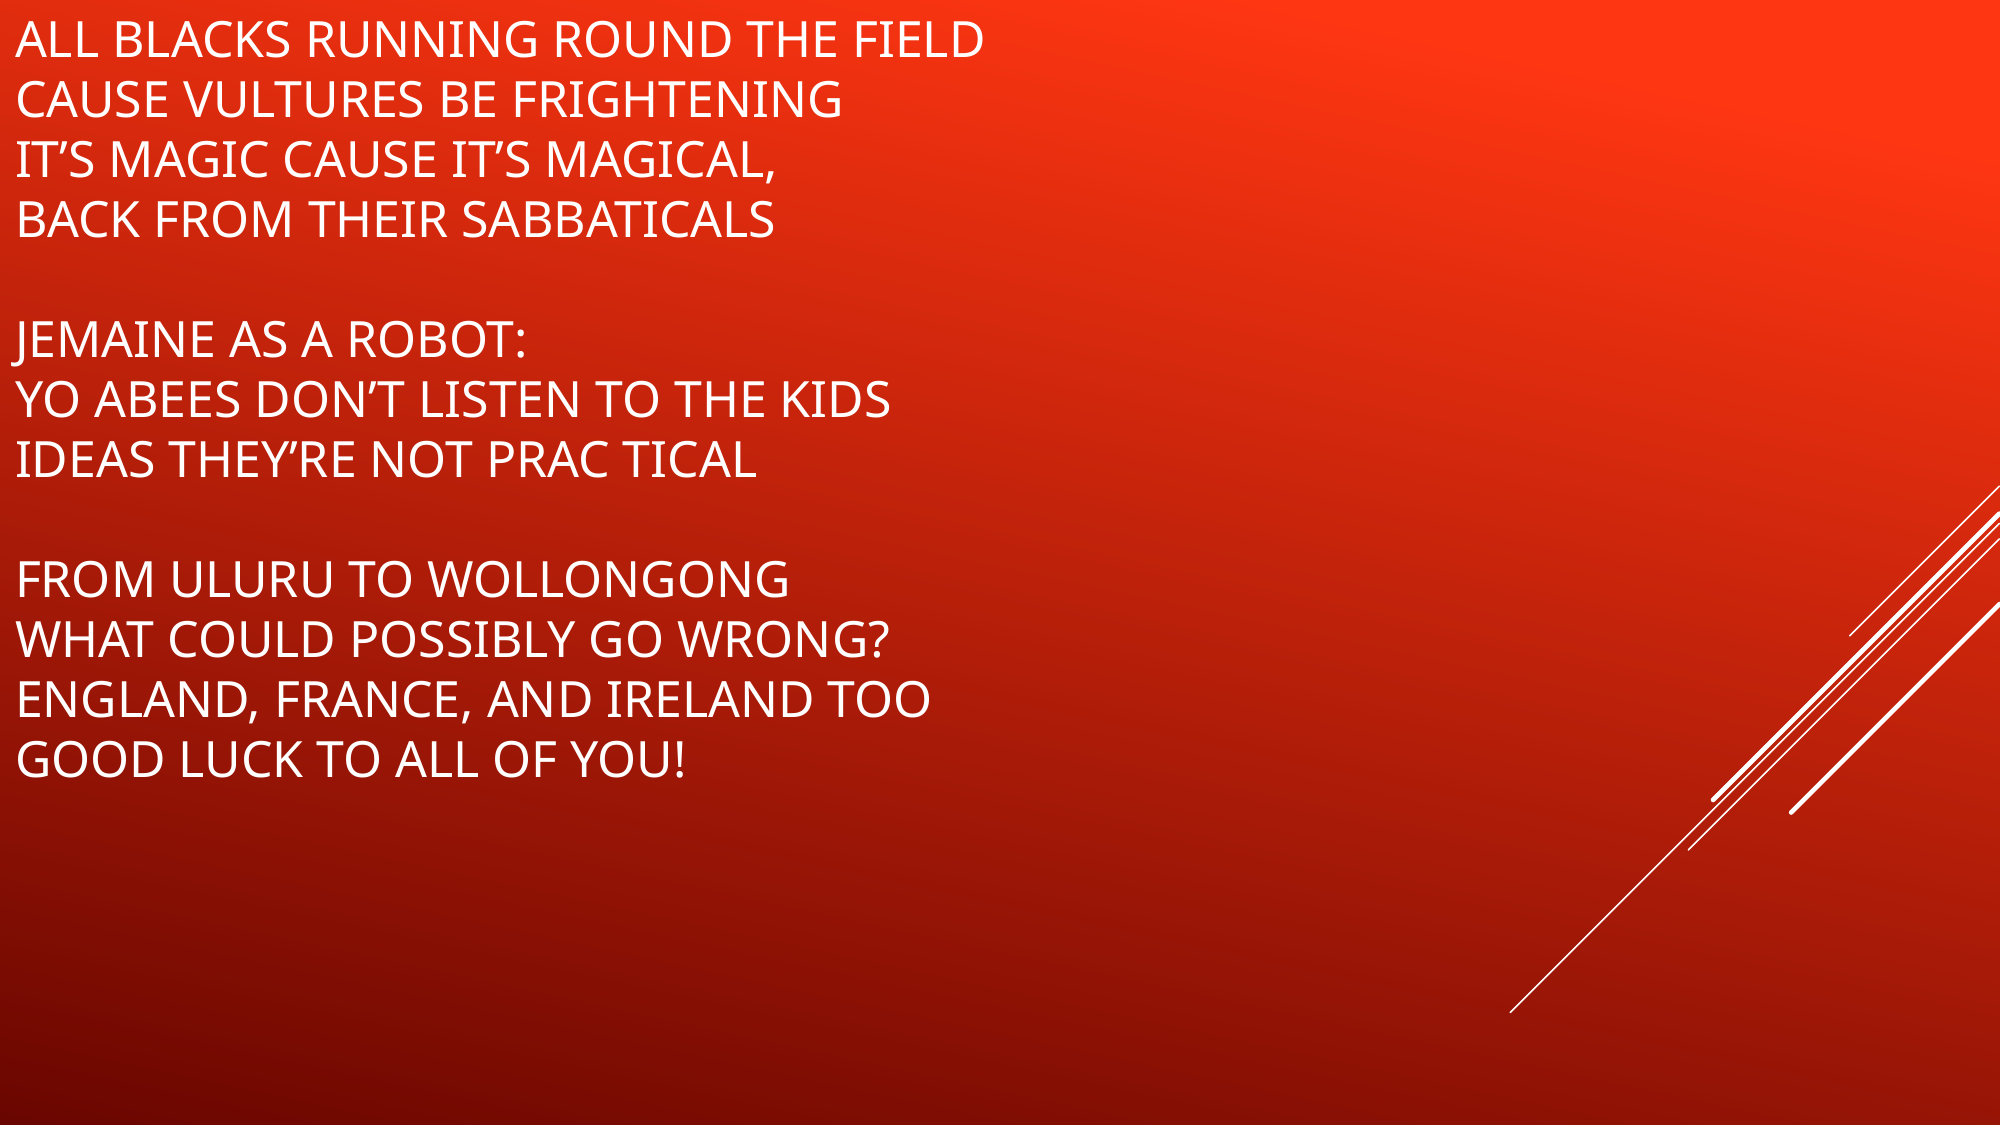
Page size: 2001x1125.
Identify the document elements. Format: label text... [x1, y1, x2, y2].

title All Blacks running round the field cause vultures be frightening It’s magic cause it’s magical, back from their sabbaticals Jemaine as a robot: Yo ABees don’t listen to the kids ideas they’re not prac tical From Uluru to Wollongong What could possibly go wrong? England, France, and Ireland too Good luck to all of you! [0, 0, 2000, 1125]
